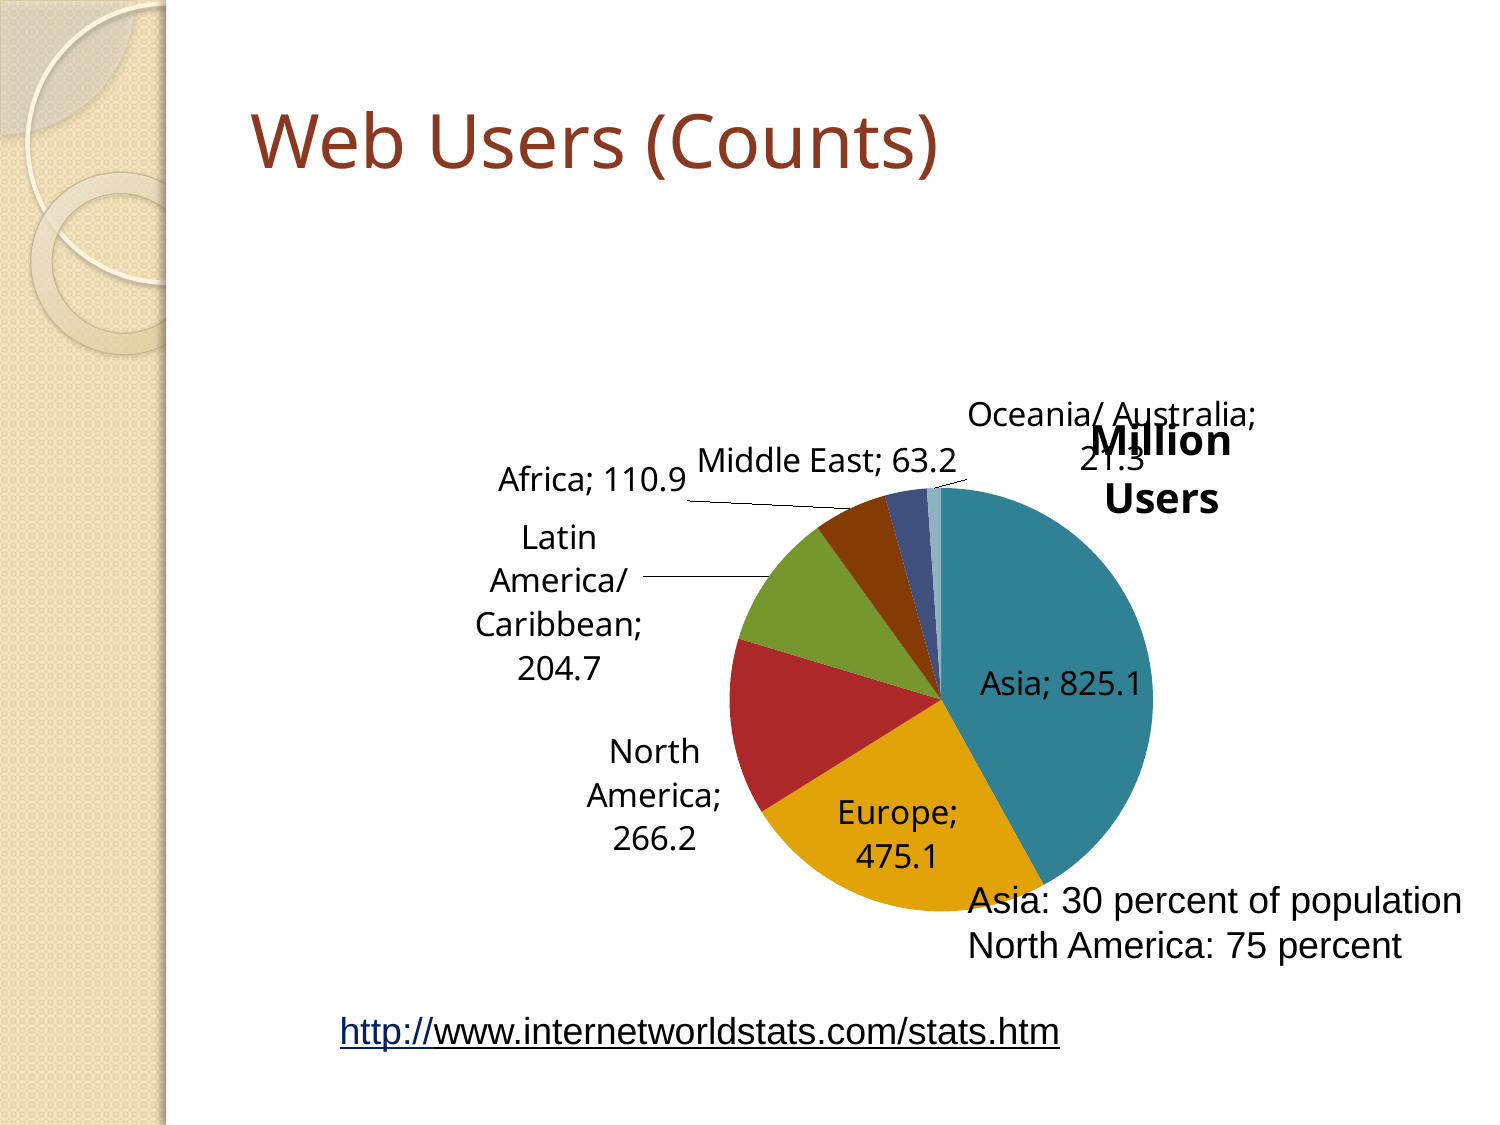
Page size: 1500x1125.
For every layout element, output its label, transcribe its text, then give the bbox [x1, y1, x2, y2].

chart [337, 212, 1313, 976]
text_box Asia: 30 percent of population North America: 75 percent [1320, 868, 1478, 974]
title Web Users (Counts) [235, 45, 1466, 233]
text_box http://www.internetworldstats.com/stats.htm [324, 999, 1225, 1060]
